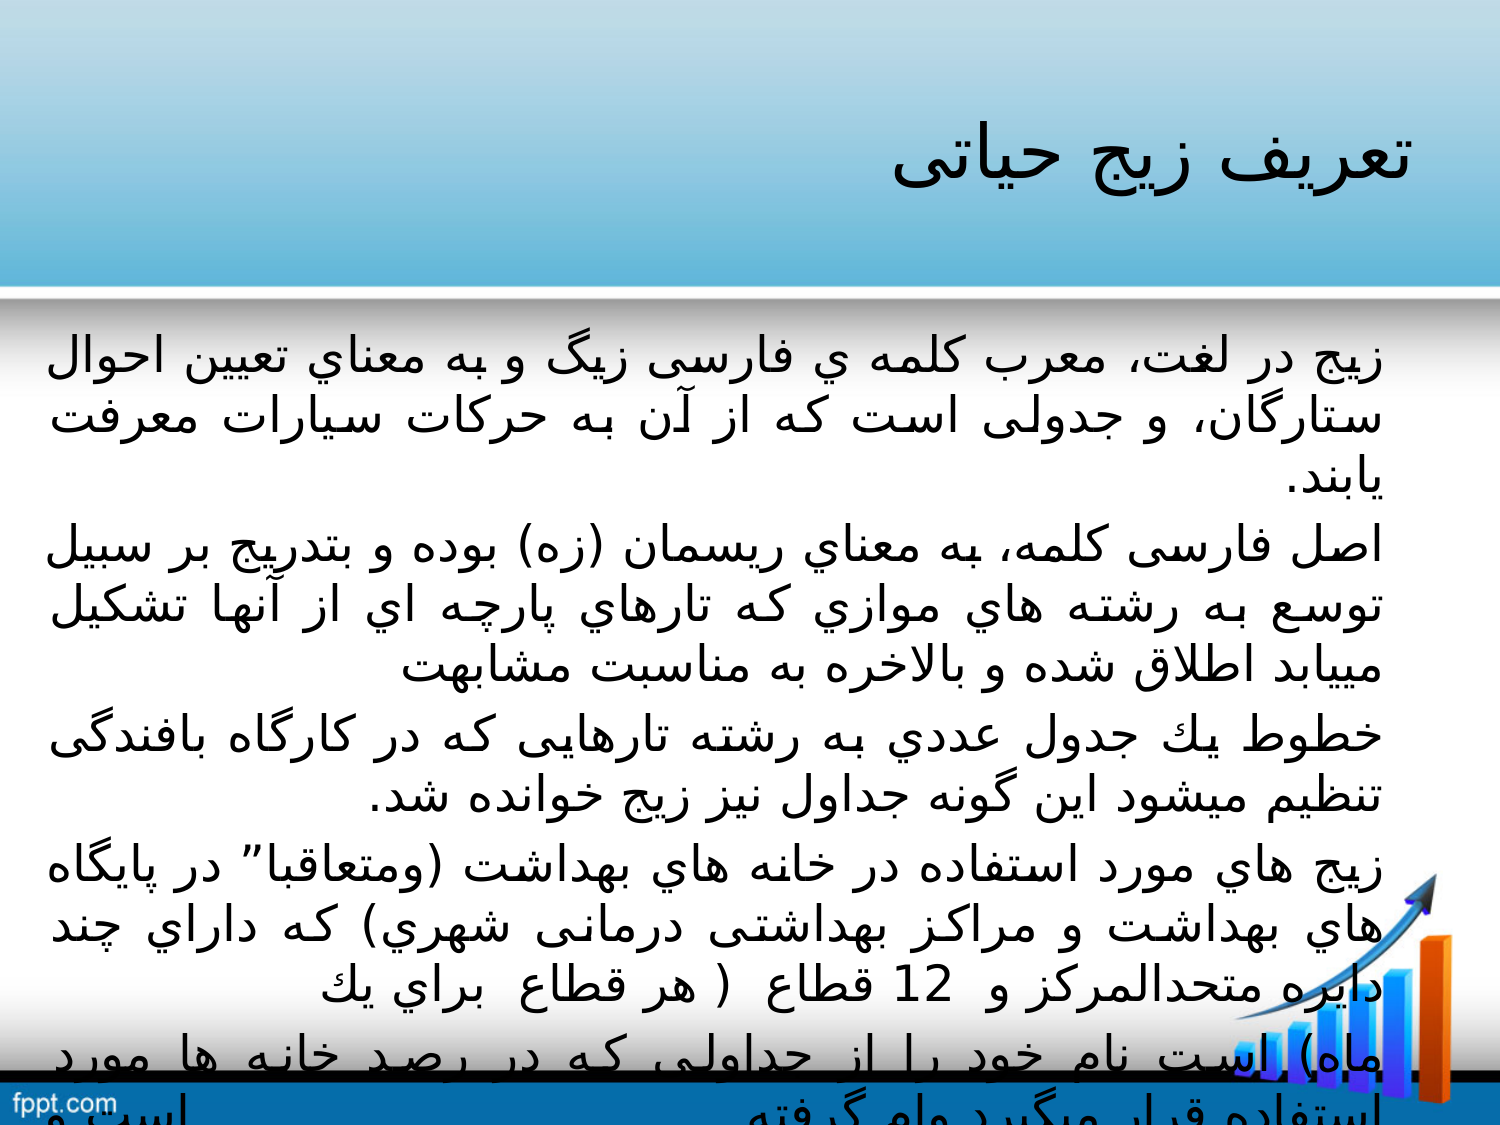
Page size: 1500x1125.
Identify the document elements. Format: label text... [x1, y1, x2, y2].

title تعریف زیج حیاتی [832, 54, 1473, 243]
list زیج در لغت، معرب كلمه ي فارسی زیگ و به معناي تعيين احوال ستارگان، و جدولی است كه از آن به حركات سيارات معرفت یابند. اصل فارسی كلمه، به معناي ریسمان (زه) بوده و بتدریج بر سبيل توسع به رشته هاي موازي كه تارهاي پارچه اي از آنها تشکيل مییابد اطلاق شده و بالاخره به مناسبت مشابهت خطوط یك جدول عددي به رشته تارهایی كه در كارگاه بافندگی تنظيم میشود این گونه جداول نيز زیج خوانده شد. زیج هاي مورد استفاده در خانه هاي بهداشت (ومتعاقبا” در پایگاه هاي بهداشت و مراكز بهداشتی درمانی شهري) كه داراي چند دایره متحدالمركز و 12 قطاع ( هر قطاع براي یك ماه) است نام خود را از جداولی كه در رصد خانه ها مورد استفاده قرار میگيرد وام گرفته است و چون از آن براي ثبت و نمایش آمارهاي حياتی بهره گرفته میشود پسوند ”حياتی” دارد. [29, 314, 1400, 1047]
picture [0, 0, 1500, 1125]
